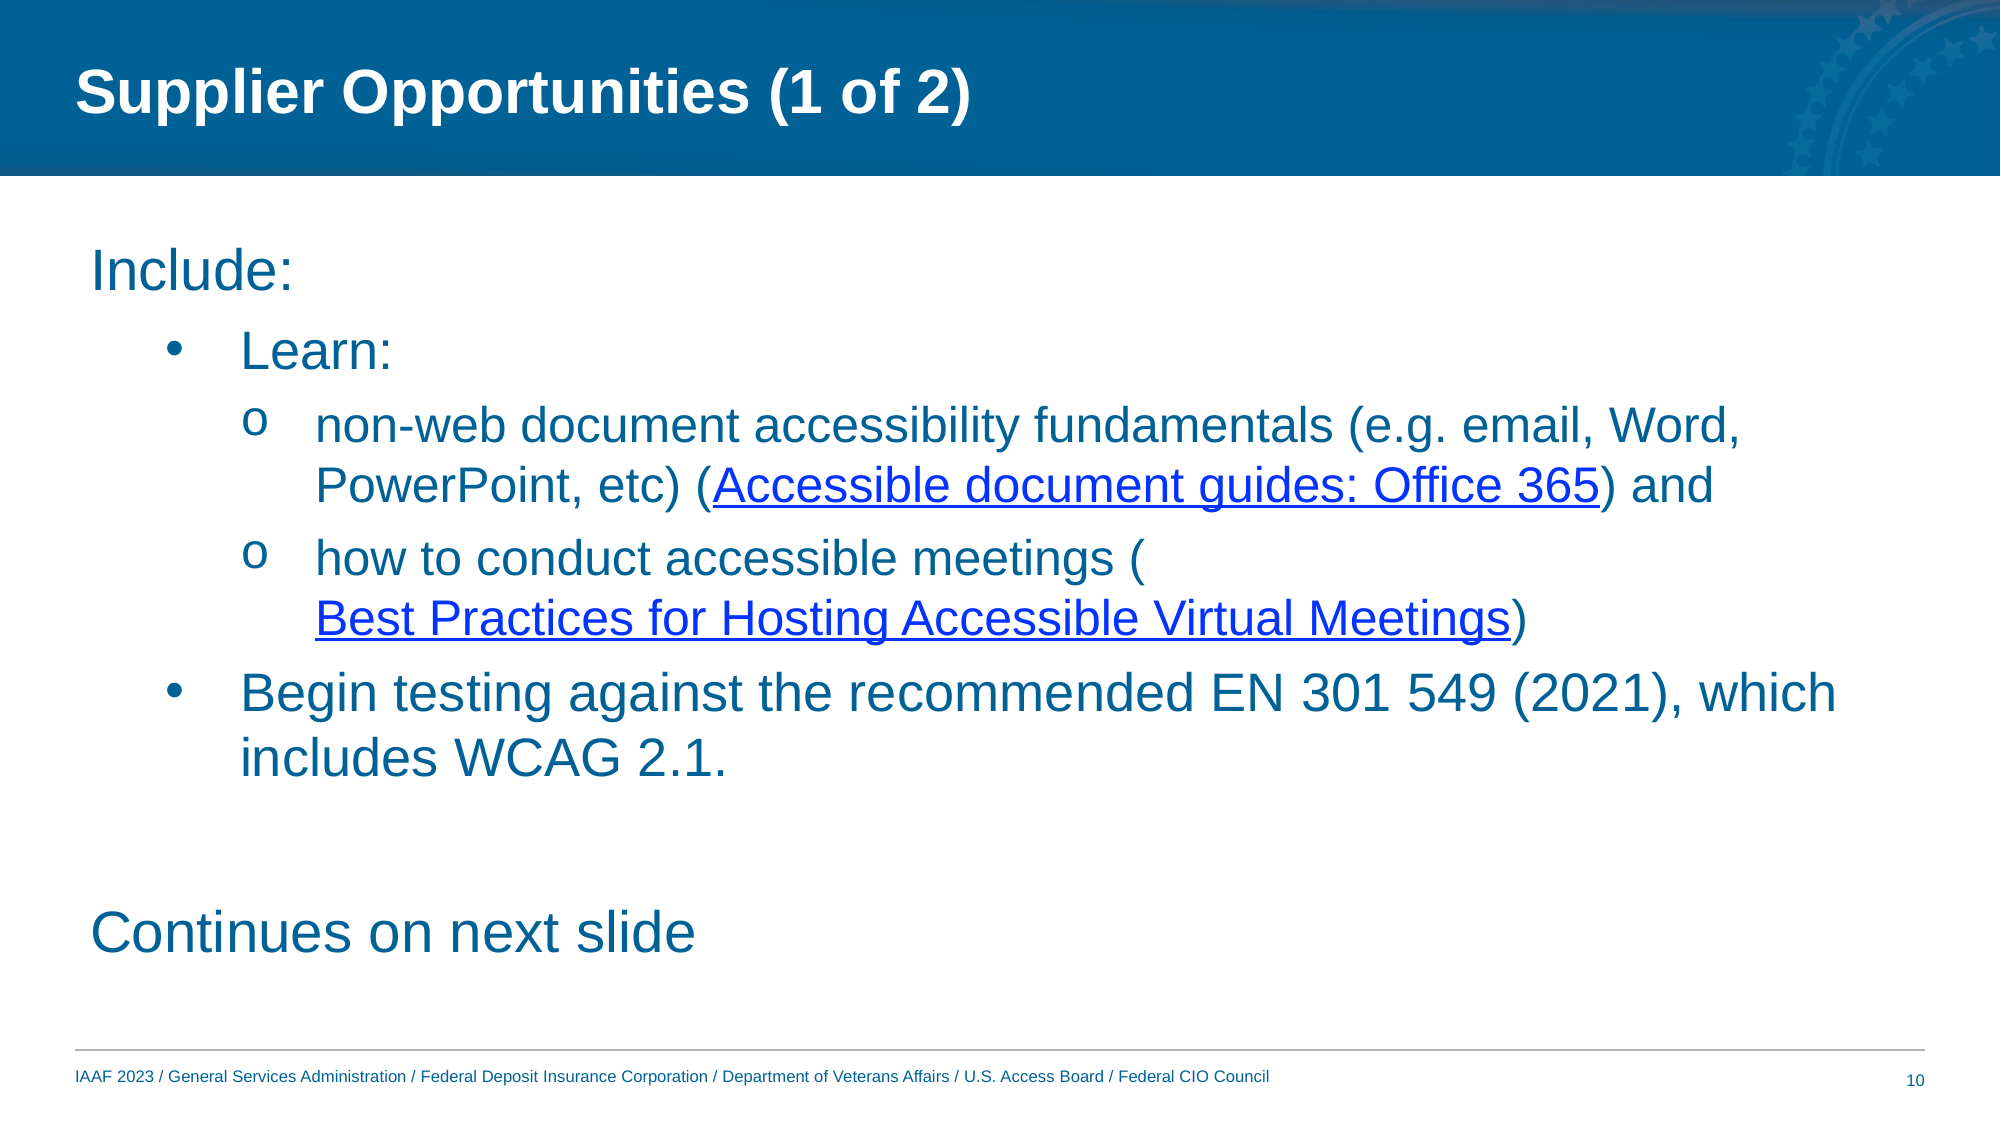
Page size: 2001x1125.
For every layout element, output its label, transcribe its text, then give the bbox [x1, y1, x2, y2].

title Supplier Opportunities (1 of 2) [75, 52, 1800, 128]
slide_number 10 [1880, 1065, 1925, 1095]
list Include: Learn: non-web document accessibility fundamentals (e.g. email, Word, PowerPoint, etc) (Accessible document guides: Office 365) and how to conduct accessible meetings (Best Practices for Hosting Accessible Virtual Meetings) Begin testing against the recommended EN 301 549 (2021), which includes WCAG 2.1. Continues on next slide [75, 224, 1925, 1035]
picture [0, 0, 2000, 176]
picture [0, 168, 666, 176]
